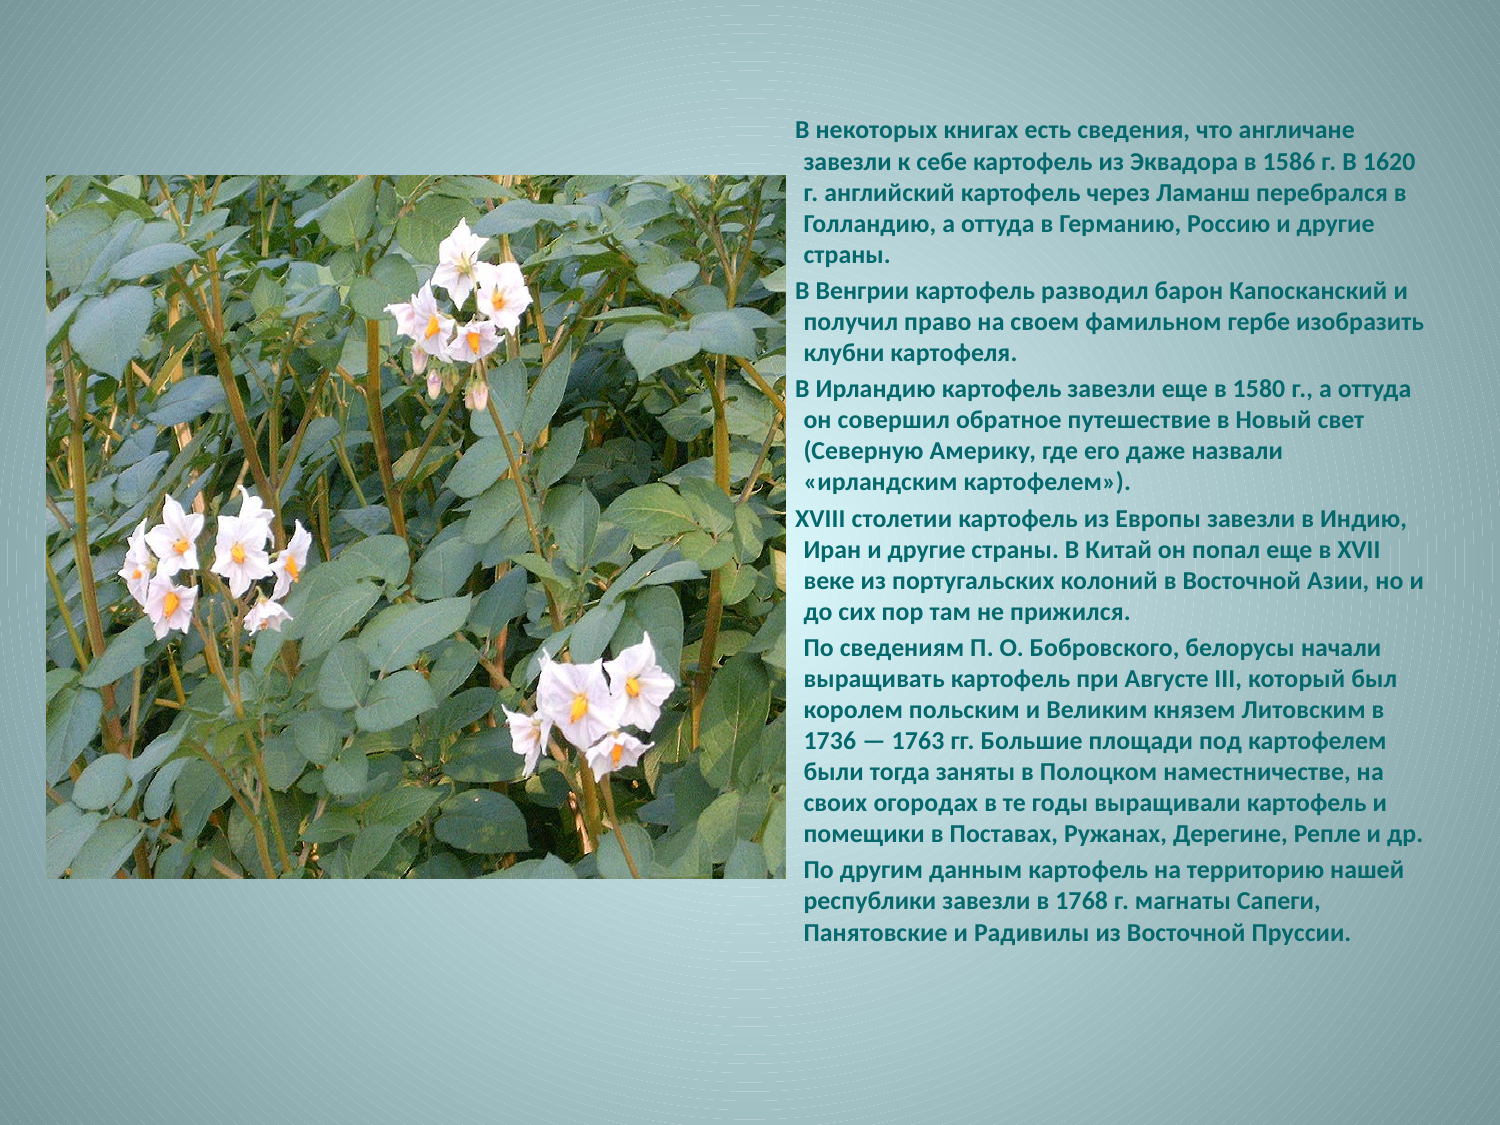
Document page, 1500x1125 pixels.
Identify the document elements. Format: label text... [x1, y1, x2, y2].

picture [46, 175, 786, 880]
list В некоторых книгах есть сведения, что англичане завезли к себе картофель из Эквадора в 1586 г. В 1620 г. английский картофель через Ламанш перебрался в Голландию, а оттуда в Германию, Россию и другие страны. В Венгрии картофель разводил барон Капосканский и получил право на своем фамильном гербе изобразить клубни картофеля. В Ирландию картофель завезли еще в 1580 г., а оттуда он совершил обратное путешествие в Новый свет (Северную Америку, где его даже назвали «ирландским картофелем»). XVIII столетии картофель из Европы завезли в Индию, Иран и другие страны. В Китай он попал еще в XVII веке из португальских колоний в Восточной Азии, но и до сих пор там не прижился. По сведениям П. О. Бобровского, белорусы начали выращивать картофель при Августе III, который был королем польским и Великим князем Литовским в 1736 — 1763 гг. Большие площади под картофелем были тогда заняты в Полоцком наместничестве, на своих огородах в те годы выращивали картофель и помещики в Поставах, Ружанах, Дерегине, Репле и др. По другим данным картофель на территорию нашей республики завезли в 1768 г. магнаты Сапеги, Панятовские и Радивилы из Восточной Пруссии. [738, 105, 1454, 1005]
